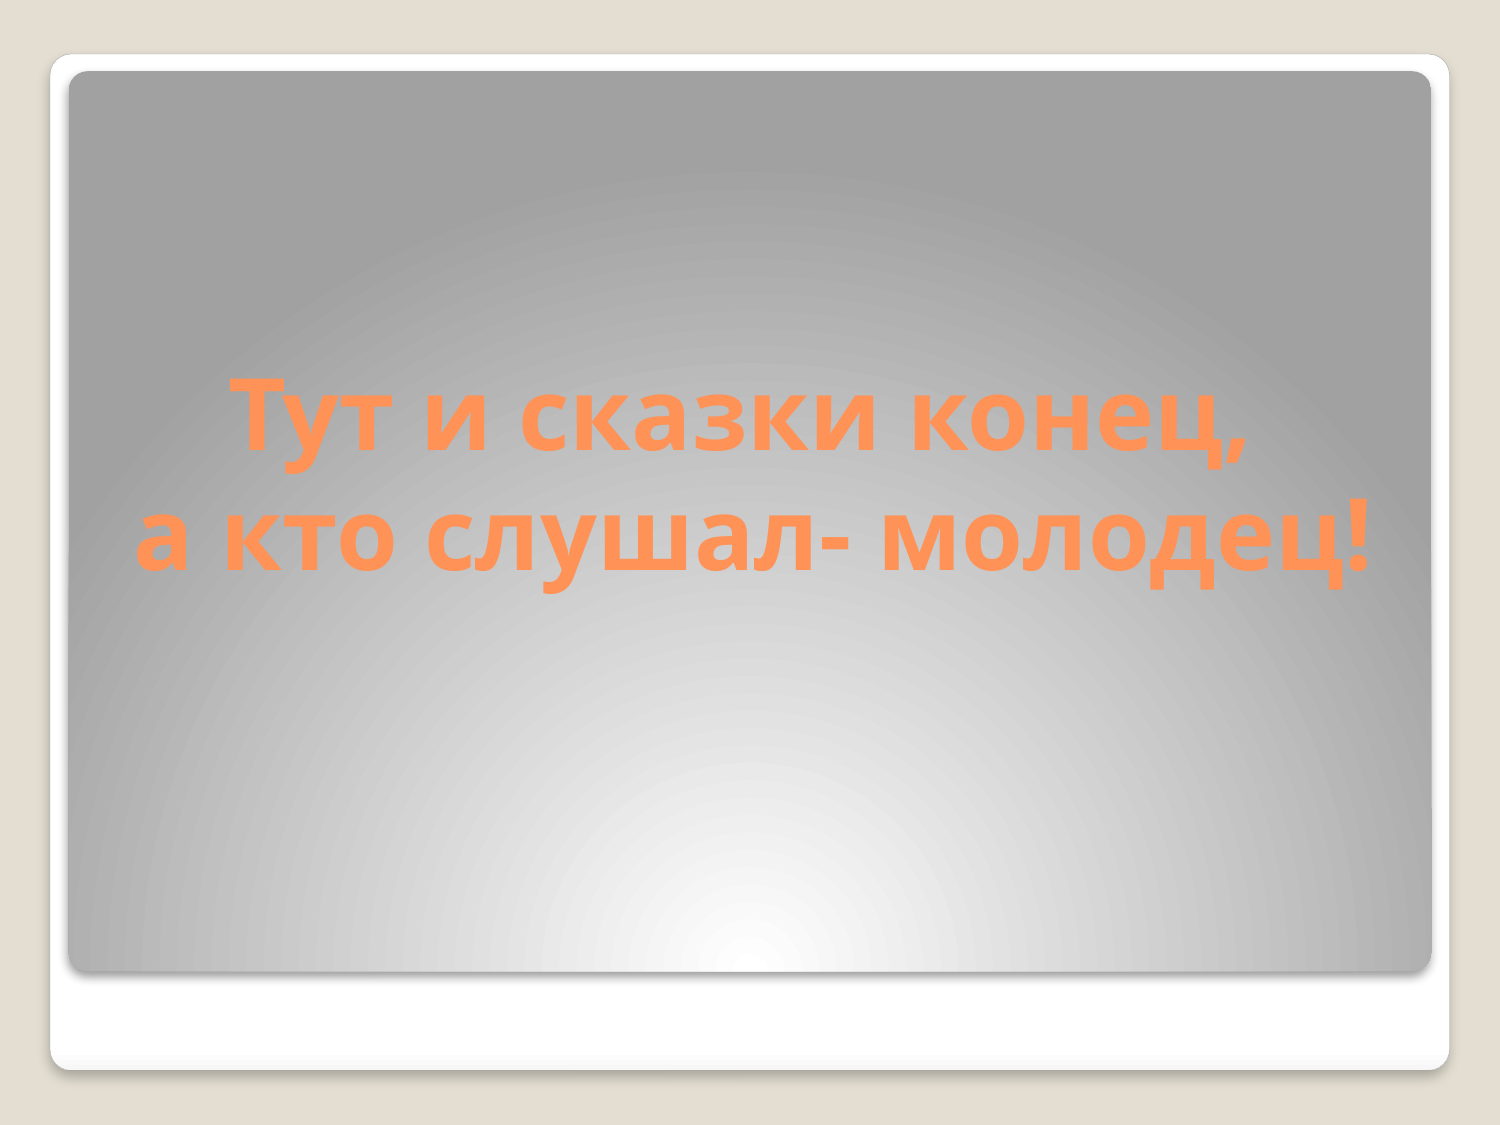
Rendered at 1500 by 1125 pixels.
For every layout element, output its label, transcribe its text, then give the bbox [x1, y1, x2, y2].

title Тут и сказки конец, а кто слушал- молодец! [82, 234, 1425, 598]
